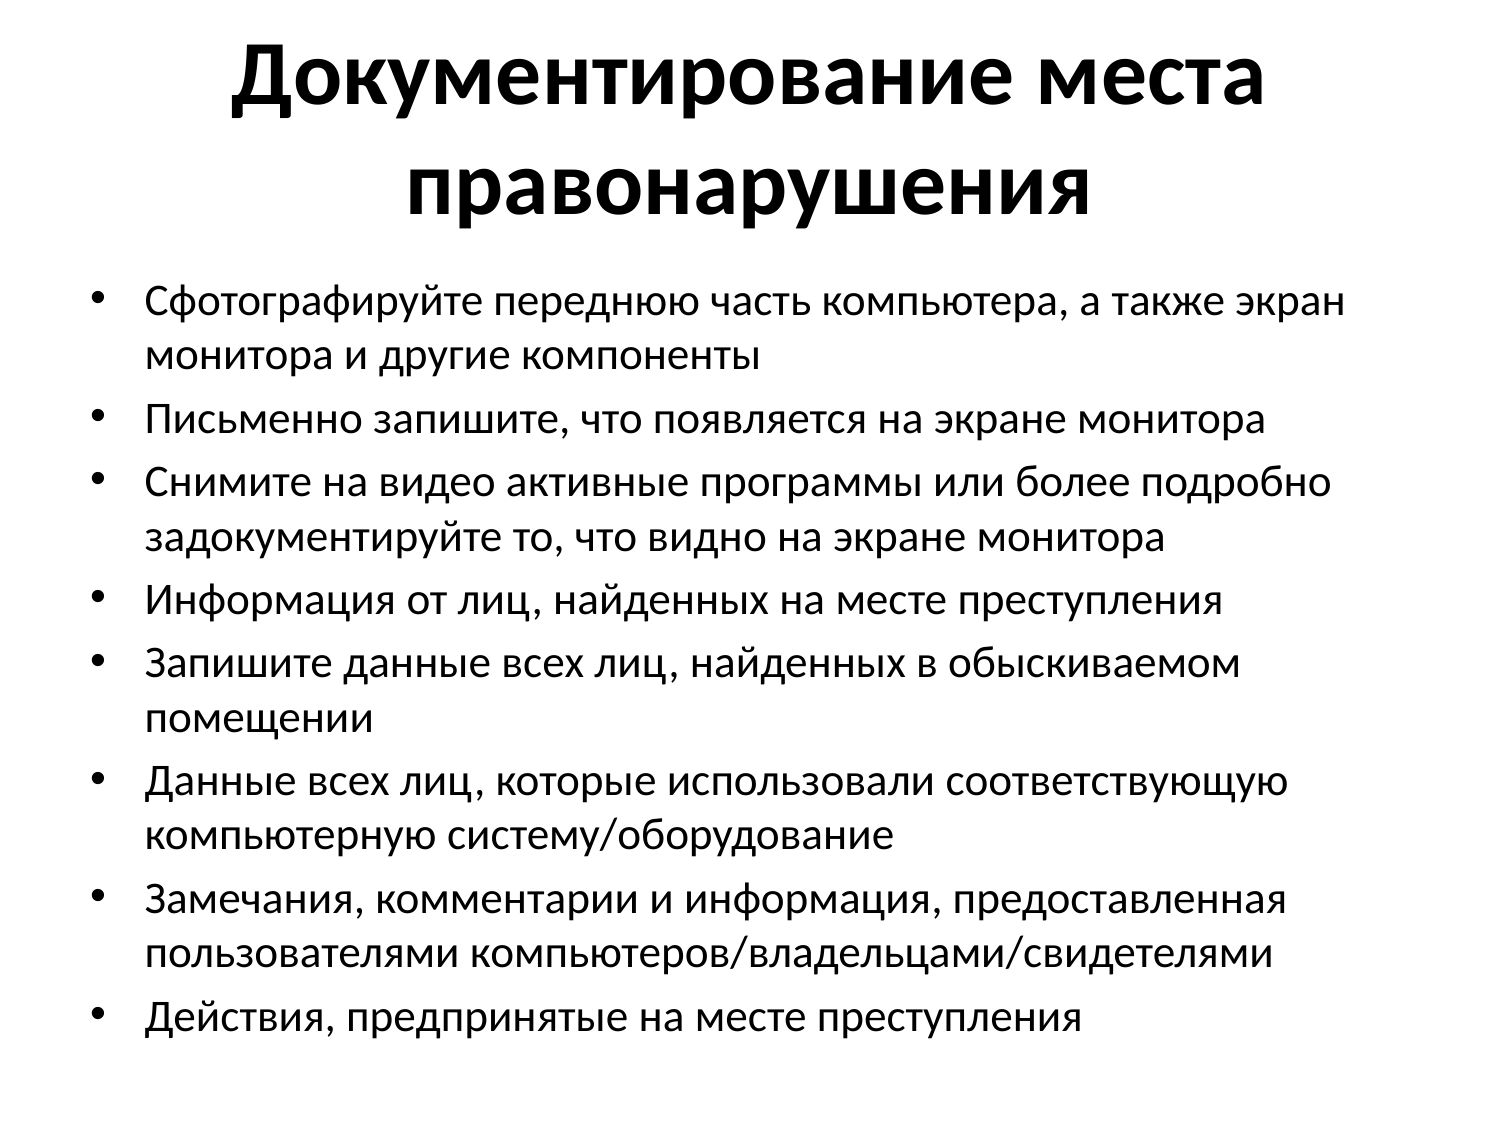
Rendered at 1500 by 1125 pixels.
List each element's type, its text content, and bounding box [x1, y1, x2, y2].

title Документирование места правонарушения [74, 44, 1426, 202]
list Сфотографируйте переднюю часть компьютера, а также экран монитора и другие компоненты Письменно запишите, что появляется на экране монитора Снимите на видео активные программы или более подробно задокументируйте то, что видно на экране монитора Информация от лиц, найденных на месте преступления Запишите данные всех лиц, найденных в обыскиваемом помещении Данные всех лиц, которые использовали соответствующую компьютерную систему/оборудование Замечания, комментарии и информация, предоставленная пользователями компьютеров/владельцами/свидетелями Действия, предпринятые на месте преступления [74, 262, 1426, 1065]
